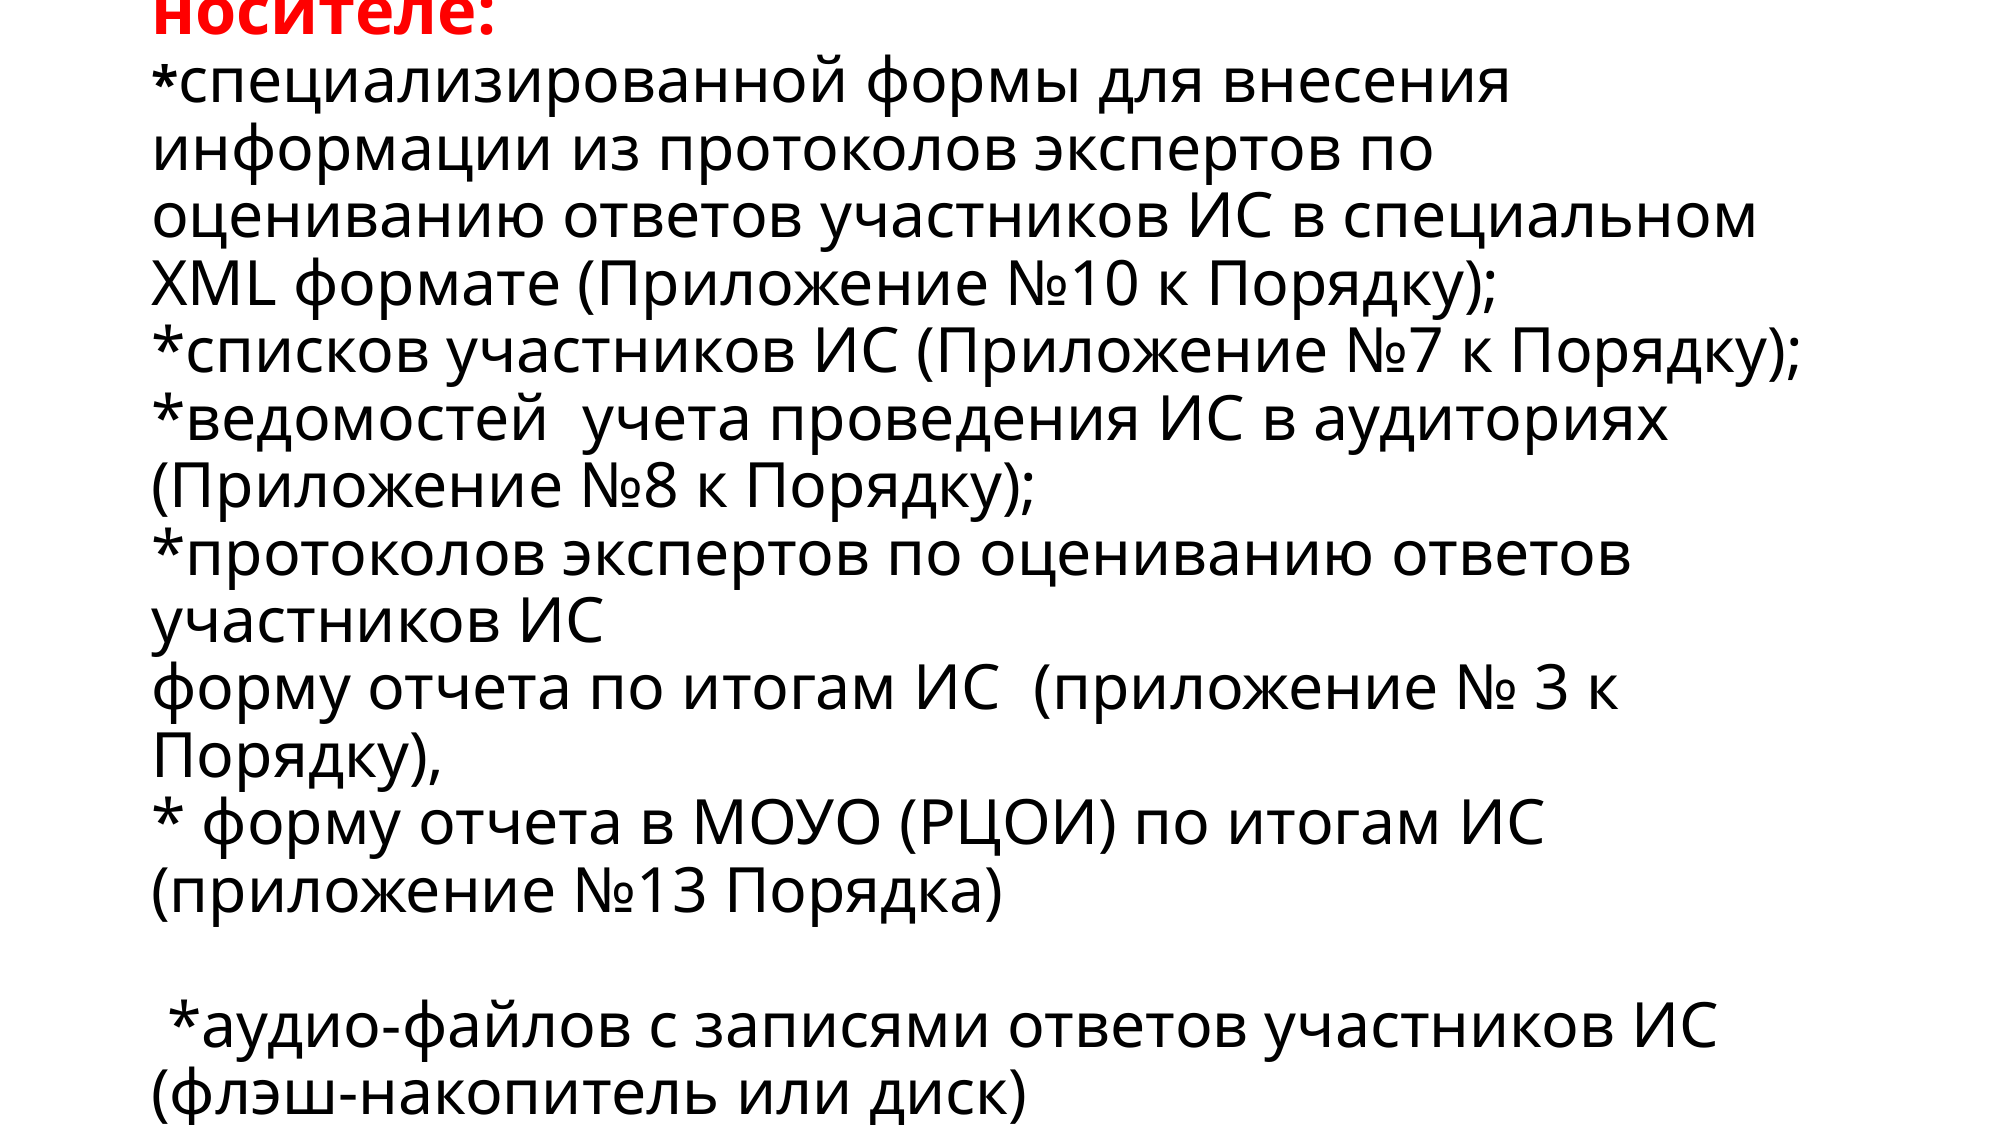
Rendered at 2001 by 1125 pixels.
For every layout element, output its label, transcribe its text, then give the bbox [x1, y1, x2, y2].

title ОО обеспечивают передачу в МОУО в день проведения ИС 13.02.2019 г. на бумажном носителе: *специализированной формы для внесения информации из протоколов экспертов по оцениванию ответов участников ИС в специальном ХМL формате (Приложение №10 к Порядку); *списков участников ИС (Приложение №7 к Порядку); *ведомостей учета проведения ИС в аудиториях (Приложение №8 к Порядку); *протоколов экспертов по оцениванию ответов участников ИС форму отчета по итогам ИС (приложение № 3 к Порядку), * форму отчета в МОУО (РЦОИ) по итогам ИС (приложение №13 Порядка) *аудио-файлов с записями ответов участников ИС (флэш-накопитель или диск) [136, 214, 1863, 642]
